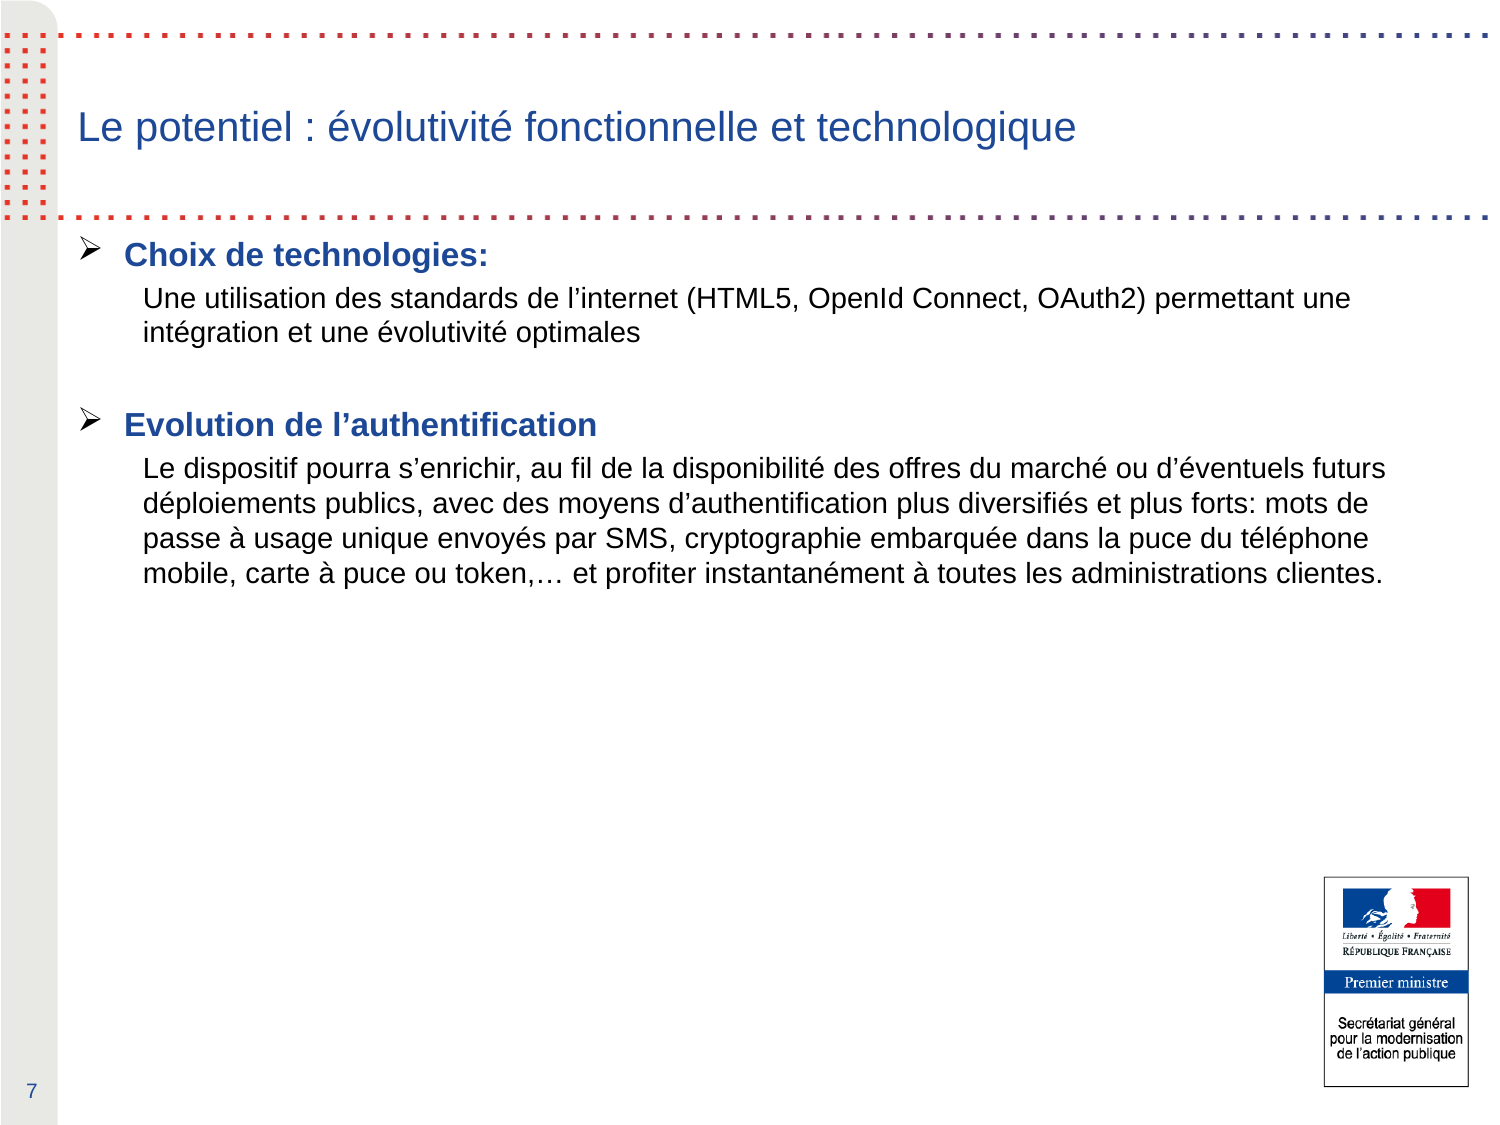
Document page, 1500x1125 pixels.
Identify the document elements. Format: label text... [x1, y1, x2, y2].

picture [0, 33, 1500, 220]
list Choix de technologies: Une utilisation des standards de l’internet (HTML5, OpenId Connect, OAuth2) permettant une intégration et une évolutivité optimales Evolution de l’authentification Le dispositif pourra s’enrichir, au fil de la disponibilité des offres du marché ou d’éventuels futurs déploiements publics, avec des moyens d’authentification plus diversifiés et plus forts: mots de passe à usage unique envoyés par SMS, cryptographie embarquée dans la puce du téléphone mobile, carte à puce ou token,… et profiter instantanément à toutes les administrations clientes. [62, 224, 1438, 893]
picture [1310, 862, 1481, 1102]
title Le potentiel : évolutivité fonctionnelle et technologique [62, 50, 1500, 200]
